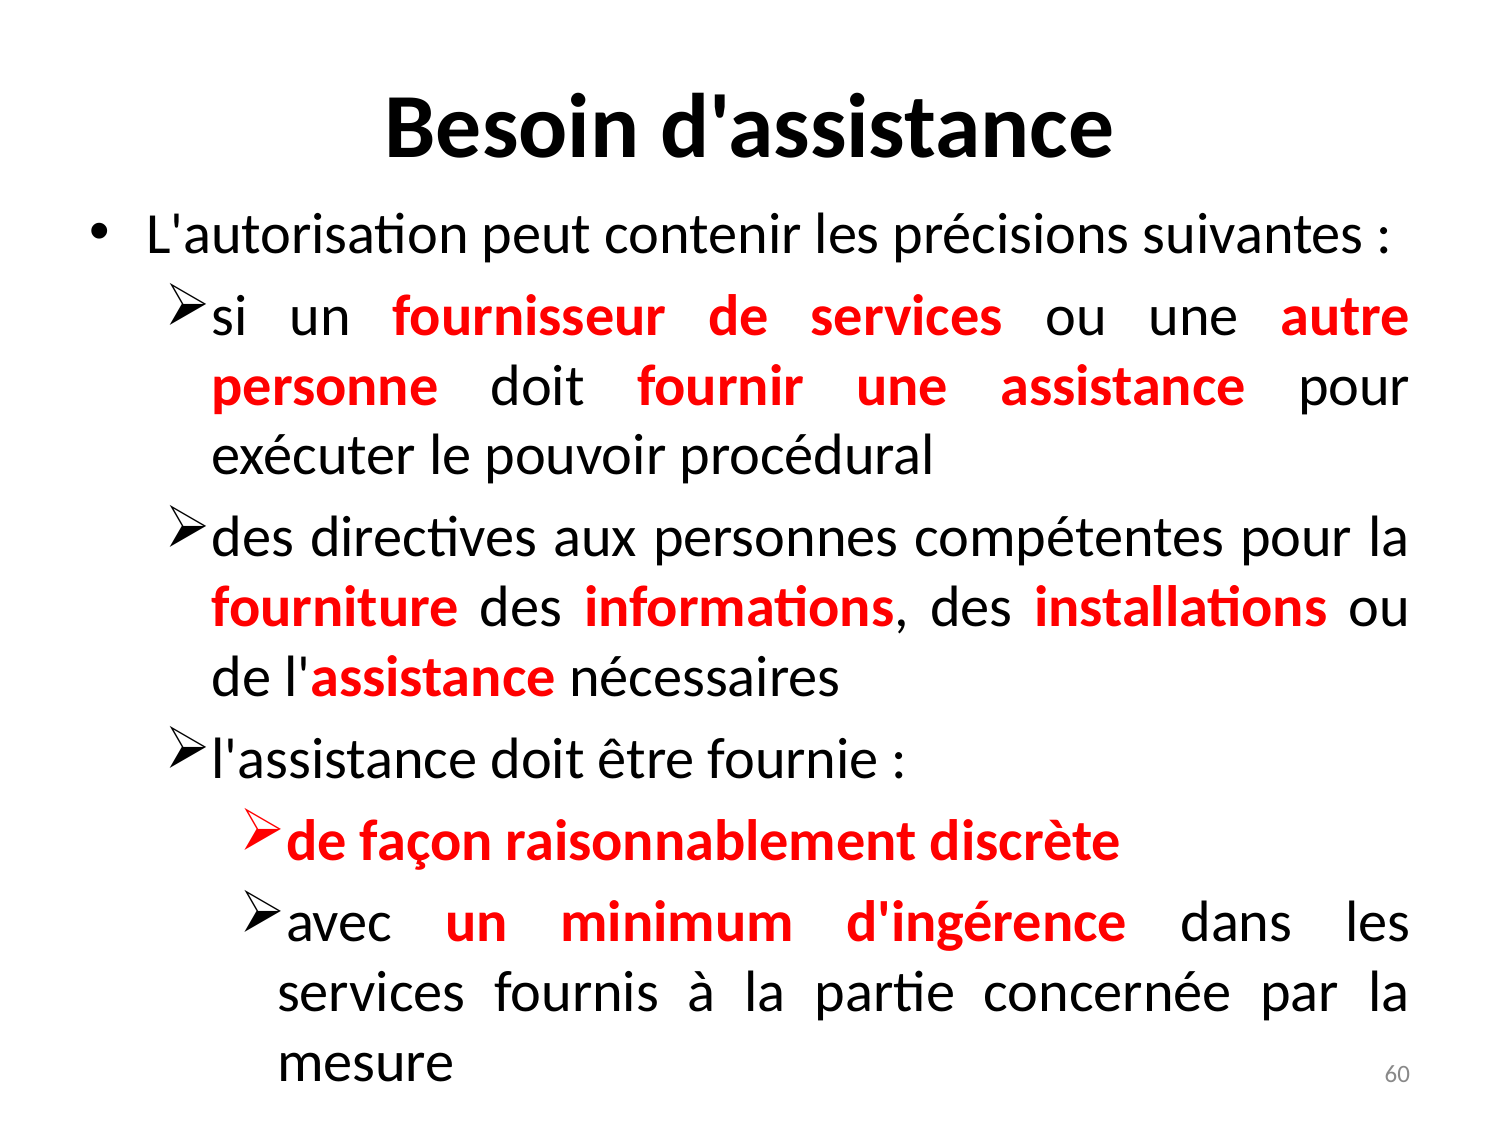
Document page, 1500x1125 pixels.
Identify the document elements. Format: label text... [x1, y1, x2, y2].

slide_number 60 [1074, 1042, 1425, 1103]
text_box L'autorisation peut contenir les précisions suivantes : si un fournisseur de services ou une autre personne doit fournir une assistance pour exécuter le pouvoir procédural des directives aux personnes compétentes pour la fourniture des informations, des installations ou de l'assistance nécessaires l'assistance doit être fournie : de façon raisonnablement discrète avec un minimum d'ingérence dans les services fournis à la partie concernée par la mesure [74, 187, 1425, 959]
title Besoin d'assistance [75, 27, 1425, 187]
